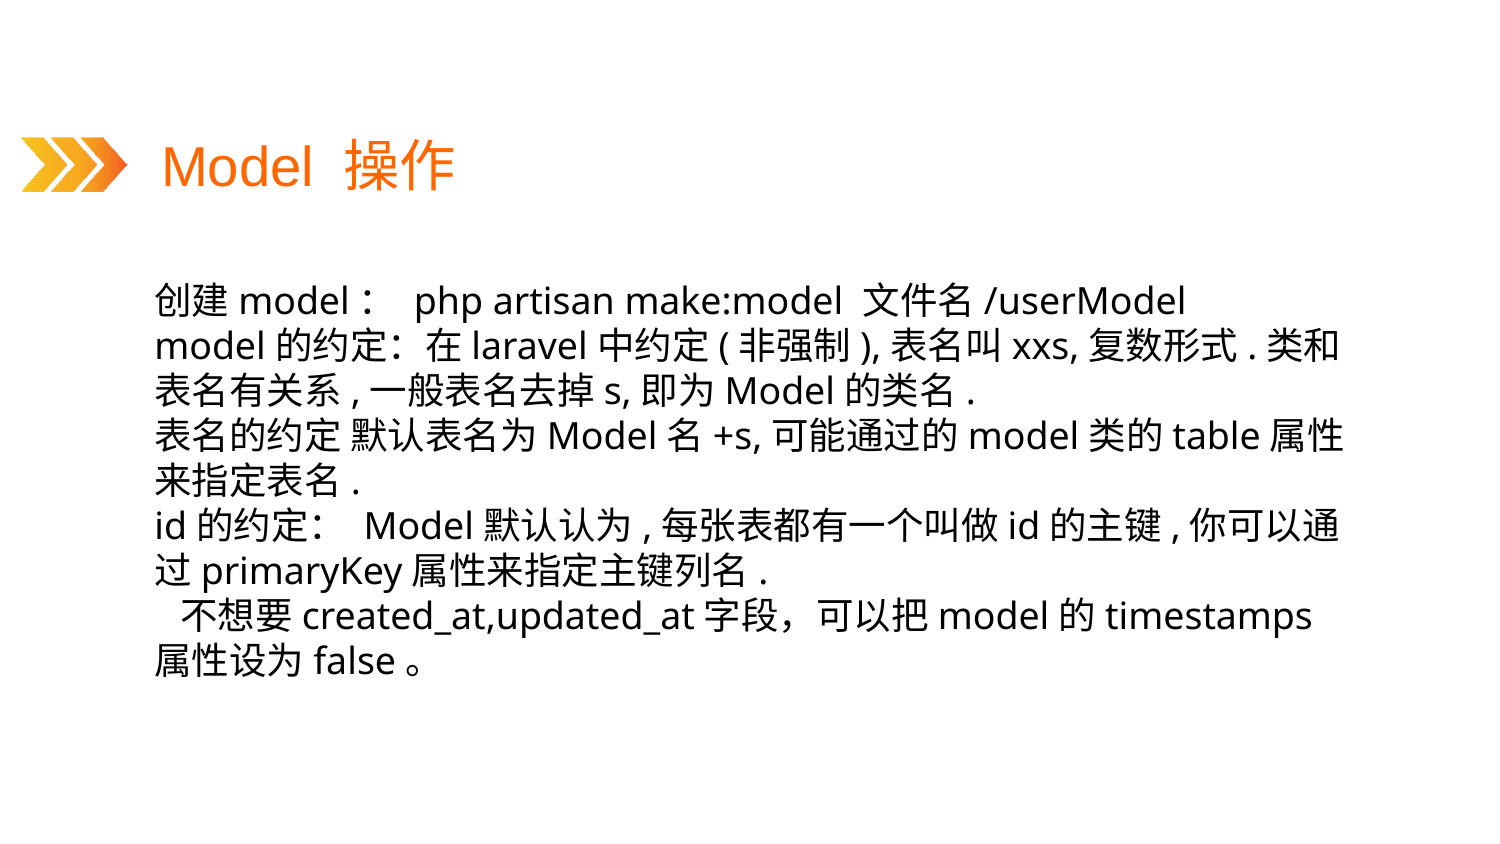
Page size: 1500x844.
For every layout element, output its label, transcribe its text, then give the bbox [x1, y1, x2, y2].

text_box 创建model： php artisan make:model 文件名/userModel model的约定：在laravel中约定(非强制),表名叫xxs,复数形式.类和表名有关系,一般表名去掉s,即为Model的类名. 表名的约定 默认表名为Model名+s,可能通过的model类的table属性来指定表名. id的约定： Model默认认为,每张表都有一个叫做id的主键,你可以通过primaryKey属性来指定主键列名. 不想要created_at,updated_at字段，可以把model的timestamps属性设为false。 [139, 224, 1363, 690]
picture [0, 131, 140, 198]
text_box Model 操作 [71, 106, 557, 223]
